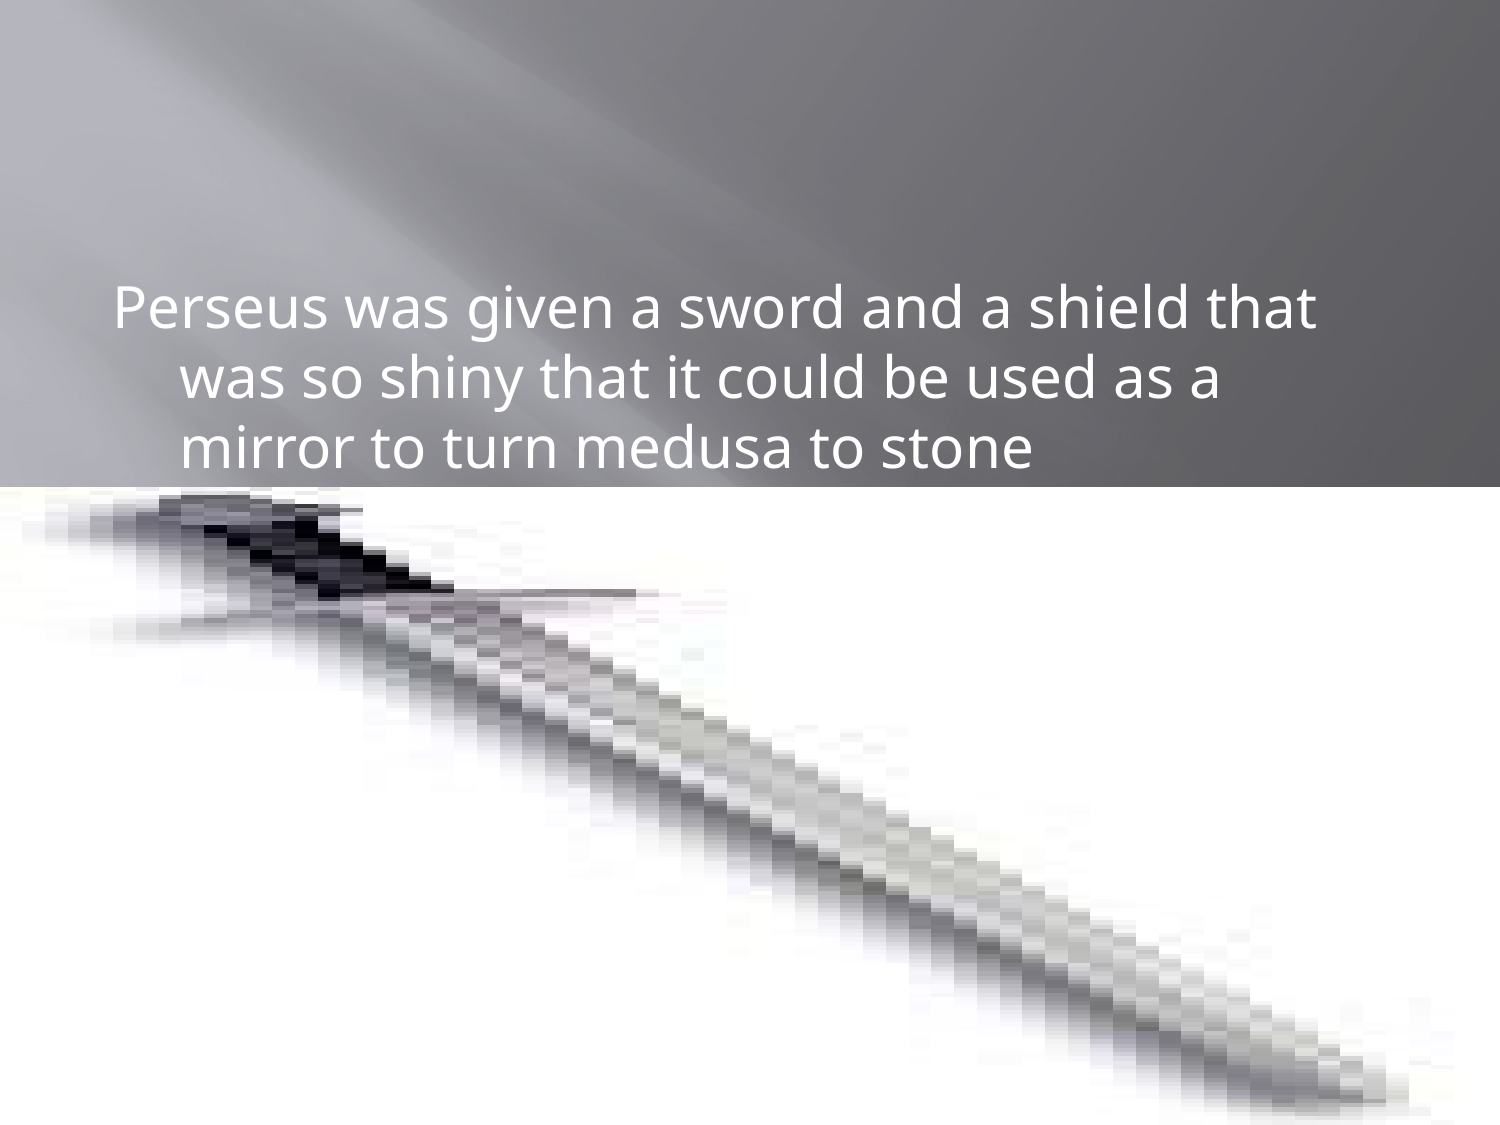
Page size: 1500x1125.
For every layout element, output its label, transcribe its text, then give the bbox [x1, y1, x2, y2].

picture [0, 487, 1500, 1125]
list Perseus was given a sword and a shield that was so shiny that it could be used as a mirror to turn medusa to stone [75, 262, 1425, 487]
